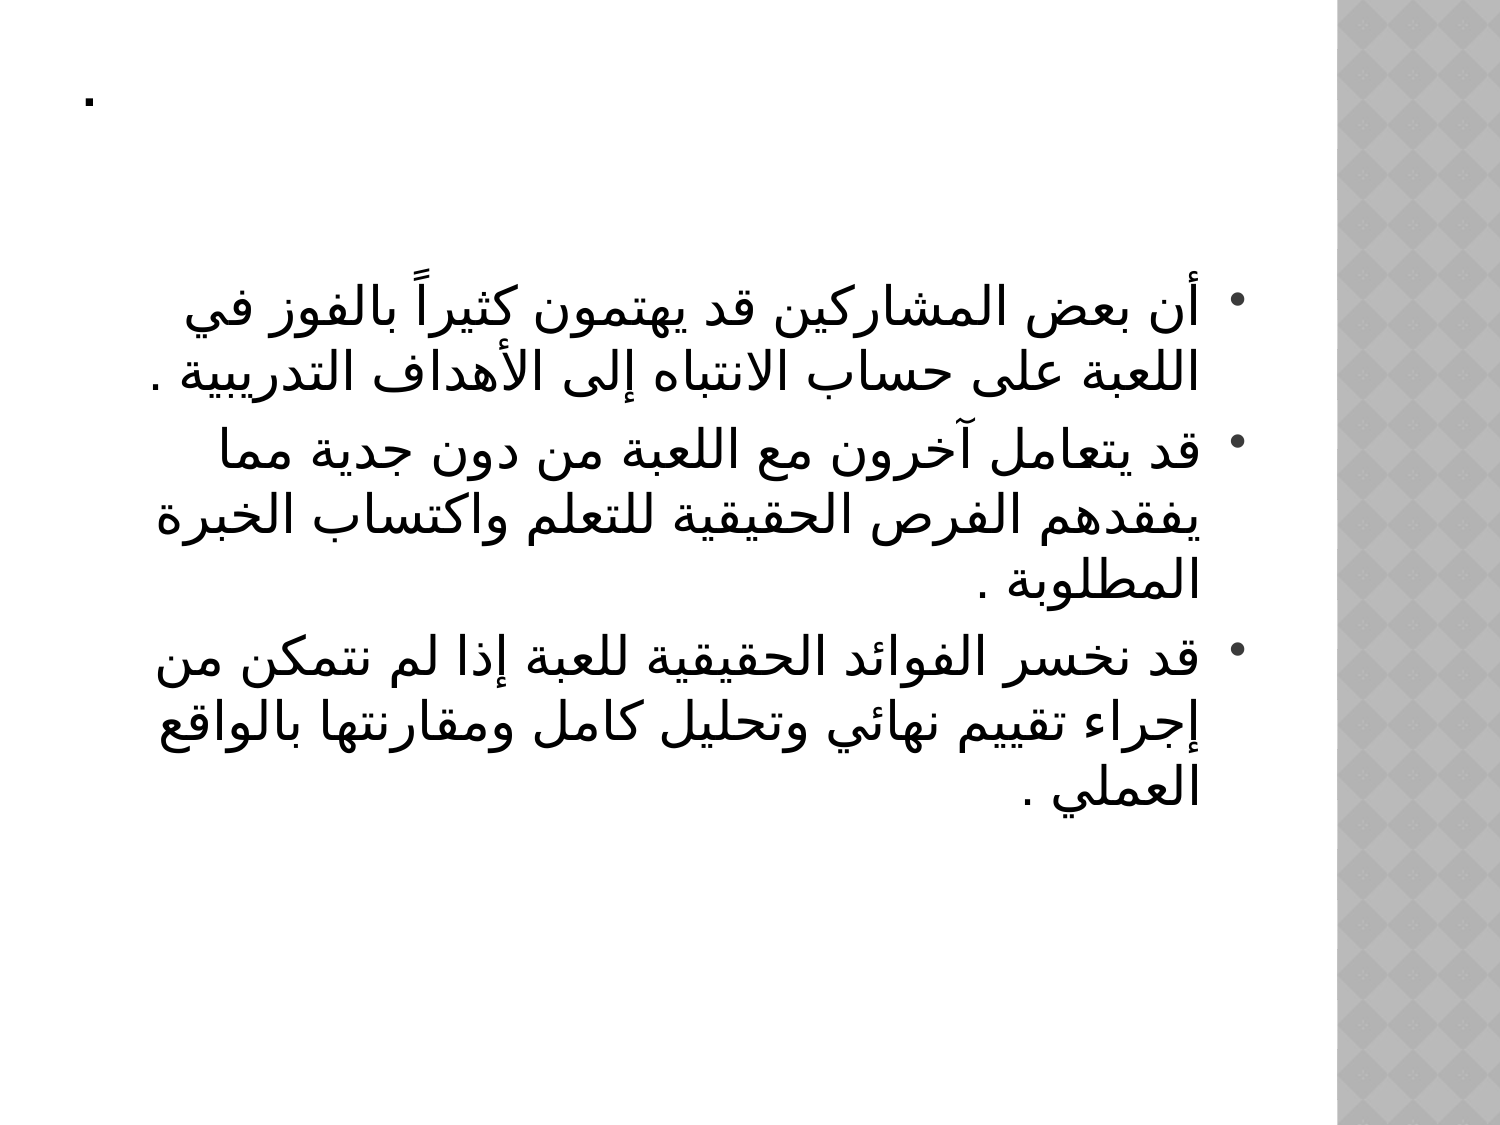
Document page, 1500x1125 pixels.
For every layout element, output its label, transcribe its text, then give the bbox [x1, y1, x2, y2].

title . [75, 52, 1263, 241]
list أن بعض المشاركين قد يهتمون كثيراً بالفوز في اللعبة على حساب الانتباه إلى الأهداف التدريبية . قد يتعامل آخرون مع اللعبة من دون جدية مما يفقدهم الفرص الحقيقية للتعلم واكتساب الخبرة المطلوبة . قد نخسر الفوائد الحقيقية للعبة إذا لم نتمكن من إجراء تقييم نهائي وتحليل كامل ومقارنتها بالواقع العملي . [75, 264, 1263, 1060]
